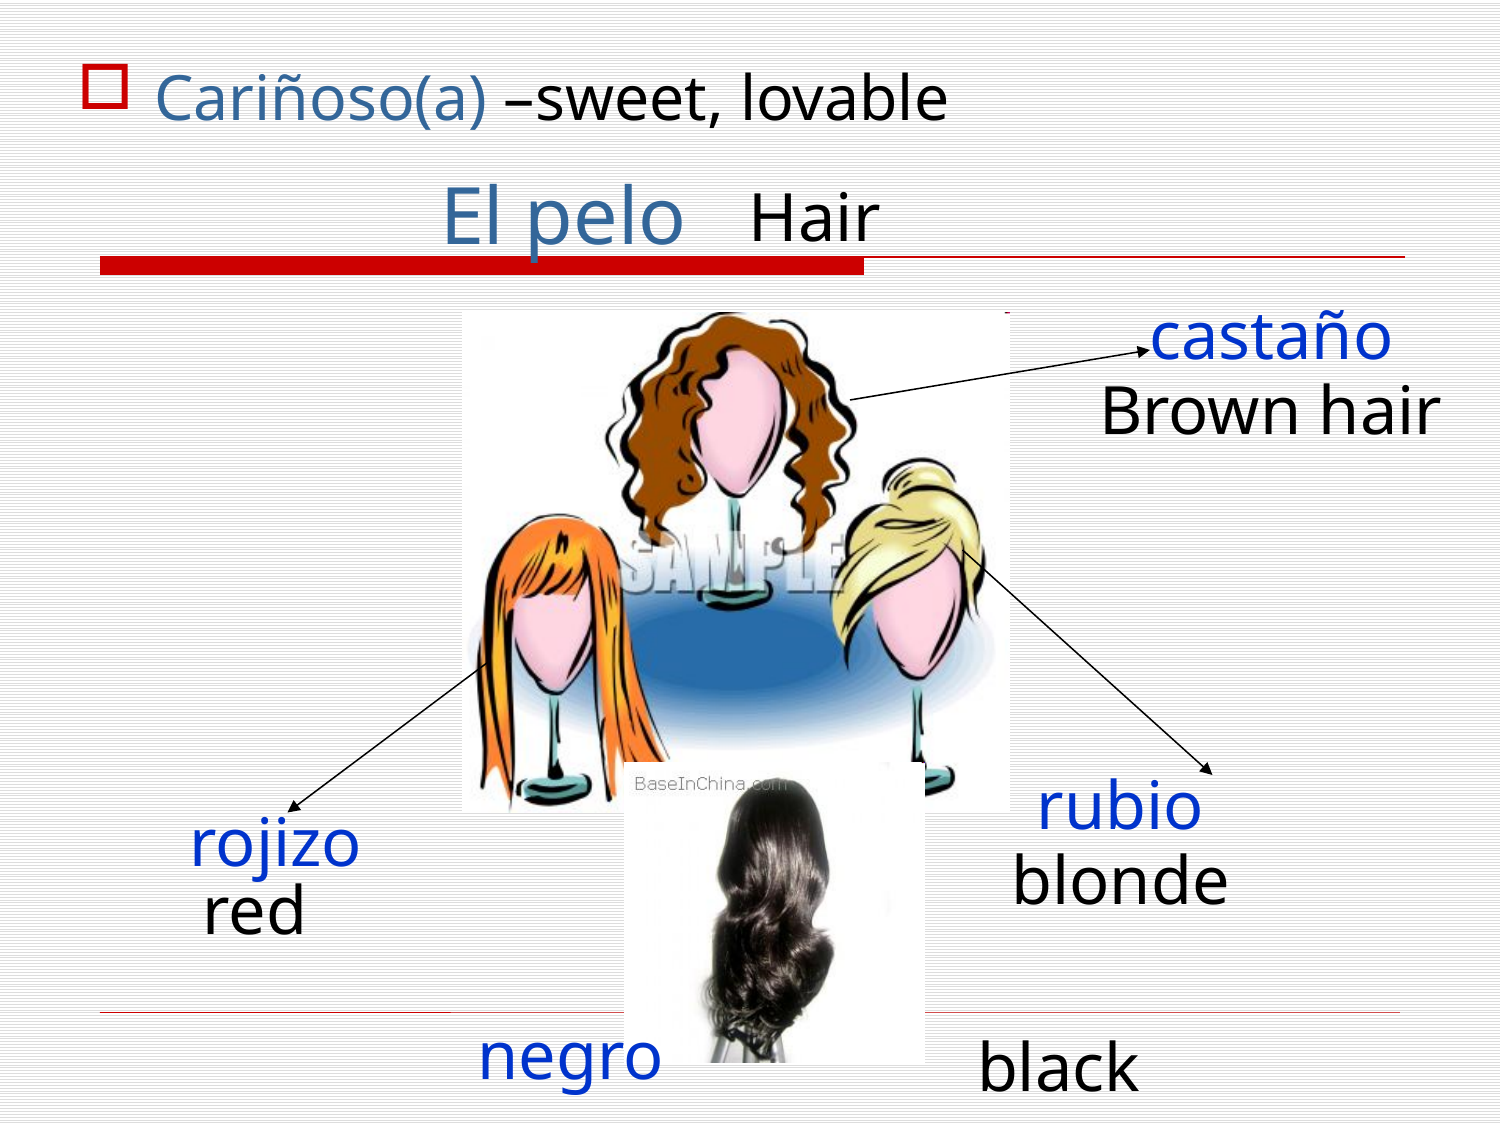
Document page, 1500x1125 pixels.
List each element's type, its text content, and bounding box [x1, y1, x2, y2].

title El pelo [425, 174, 800, 268]
text_box Brown hair [1084, 362, 1500, 456]
text_box rubio [1021, 756, 1500, 850]
picture [462, 312, 1010, 1063]
text_box castaño [1134, 287, 1488, 362]
text_box red [187, 862, 619, 956]
text_box blonde [996, 831, 1475, 925]
text_box Hair [734, 169, 1213, 263]
text_box negro [462, 1006, 941, 1100]
list Cariñoso(a) –sweet, lovable [62, 50, 1375, 750]
text_box black [962, 1019, 1441, 1113]
text_box rojizo [174, 794, 619, 888]
